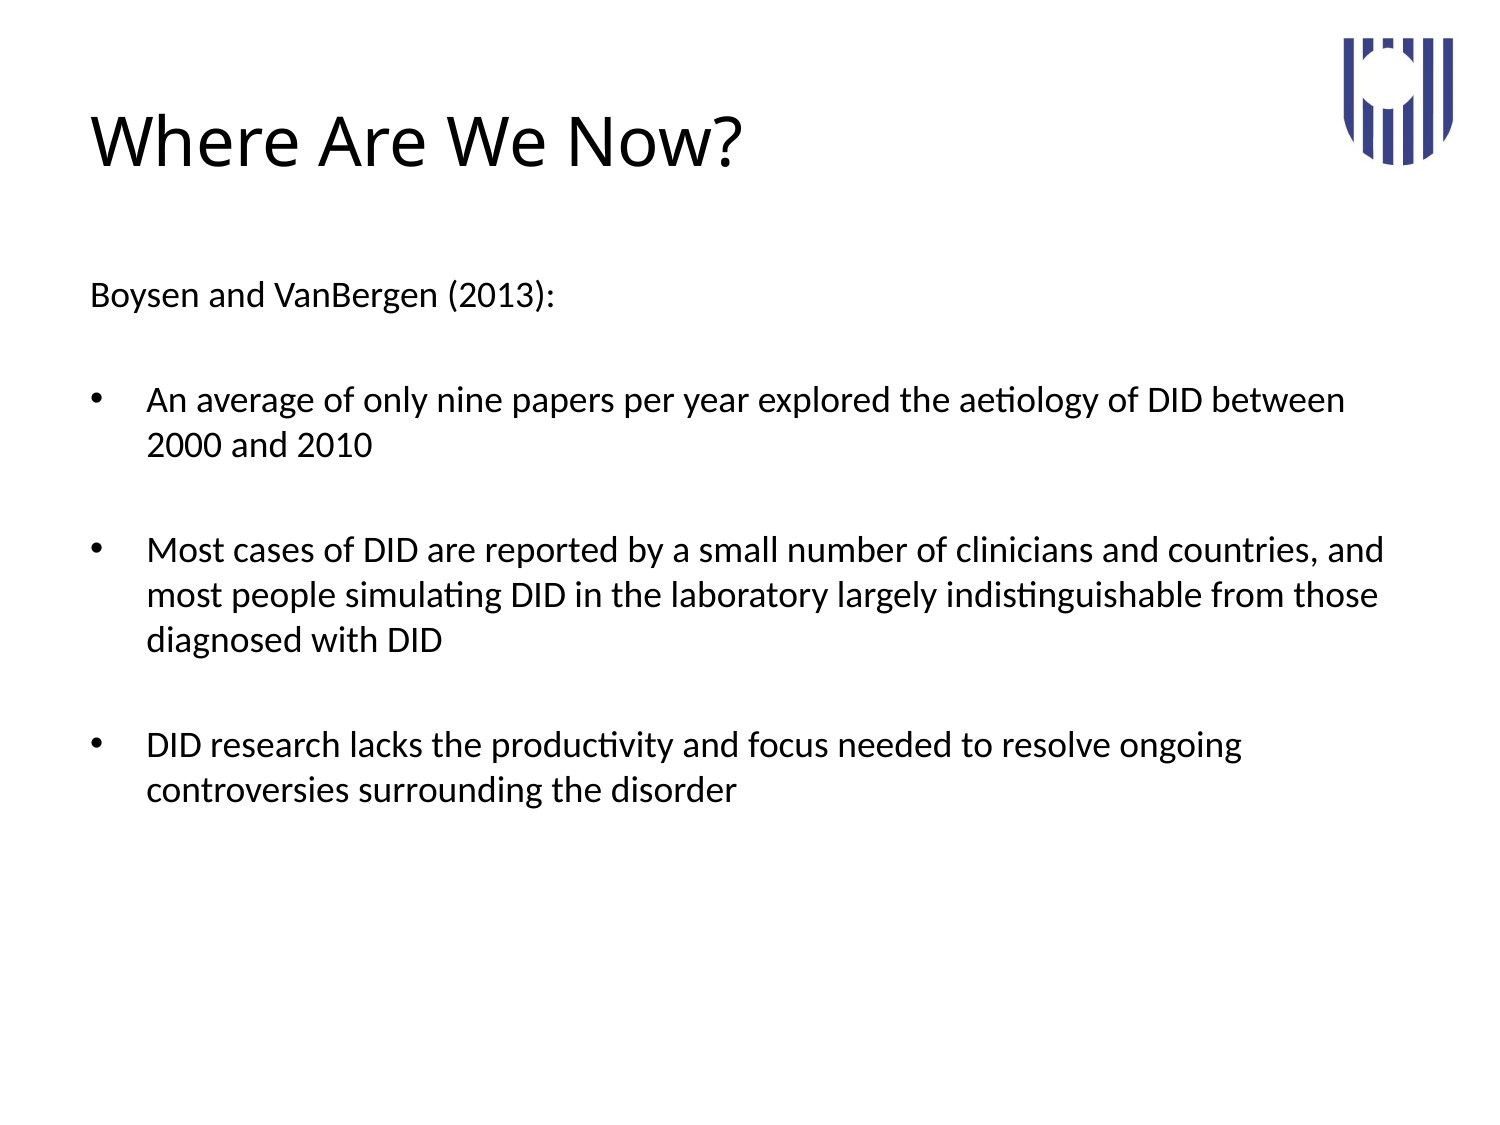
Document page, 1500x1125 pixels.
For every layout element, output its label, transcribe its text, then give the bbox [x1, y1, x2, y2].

list Boysen and VanBergen (2013): An average of only nine papers per year explored the aetiology of DID between 2000 and 2010 Most cases of DID are reported by a small number of clinicians and countries, and most people simulating DID in the laboratory largely indistinguishable from those diagnosed with DID DID research lacks the productivity and focus needed to resolve ongoing controversies surrounding the disorder [75, 262, 1425, 1005]
title Where Are We Now? [75, 45, 1425, 233]
picture [1299, 7, 1499, 206]
